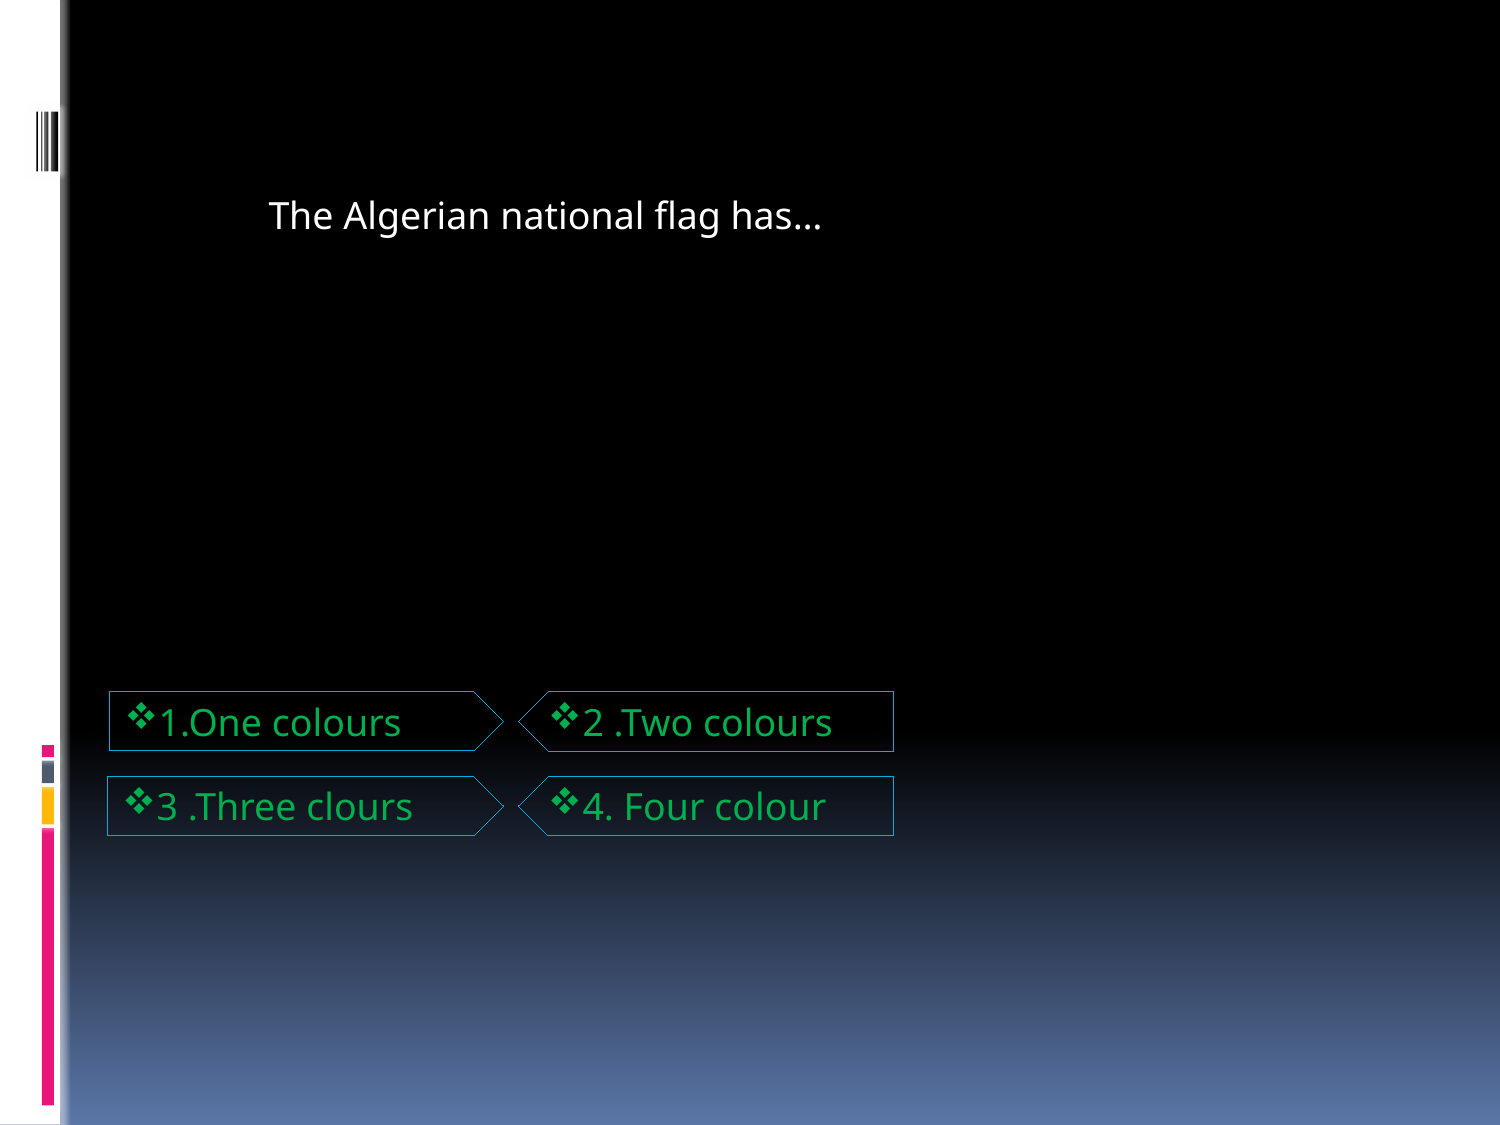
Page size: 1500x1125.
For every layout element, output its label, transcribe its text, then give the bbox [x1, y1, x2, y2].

text_box The Algerian national flag has… [253, 184, 951, 245]
text_box 3 .Three clours [107, 776, 504, 836]
text_box 1.One colours [109, 691, 504, 751]
text_box 2 .Two colours [518, 691, 894, 752]
text_box 4. Four colour [518, 776, 894, 836]
